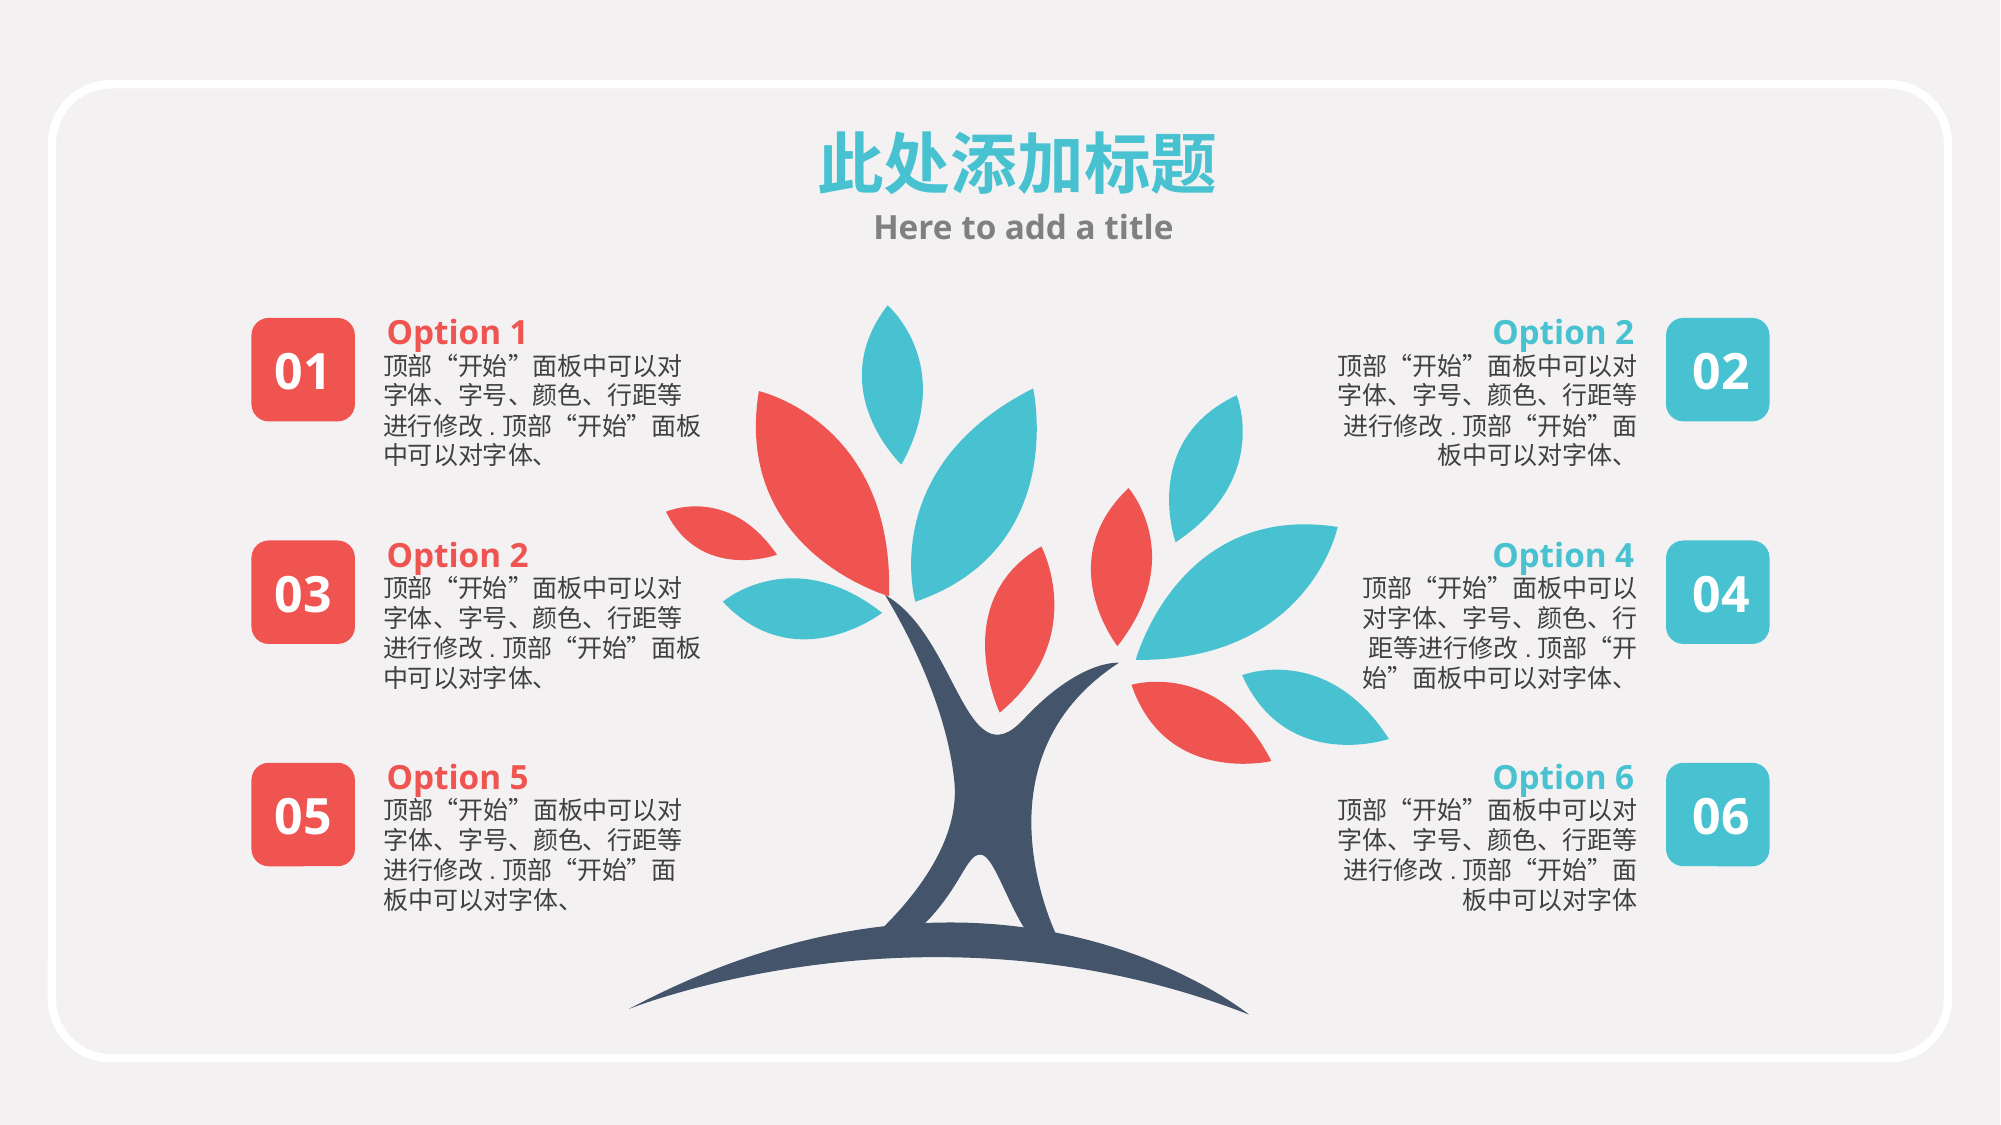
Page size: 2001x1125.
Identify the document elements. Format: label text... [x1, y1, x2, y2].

text_box Option 1 [371, 304, 544, 342]
text_box Option 2 [371, 526, 544, 565]
text_box 01 [250, 316, 357, 423]
text_box 顶部“开始”面板中可以对字体、字号、颜色、行距等进行修改.顶部“开始”面板中可以对字体、 [1389, 565, 1653, 700]
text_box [802, 114, 1239, 255]
text_box 顶部“开始”面板中可以对字体、字号、颜色、行距等进行修改.顶部“开始”面板中可以对字体、 [1389, 342, 1653, 478]
text_box Option 2 [1477, 304, 1650, 342]
text_box 顶部“开始”面板中可以对字体、字号、颜色、行距等进行修改.顶部“开始”面板中可以对字体、 [368, 342, 628, 478]
text_box Option 6 [1477, 748, 1650, 787]
text_box Option 4 [1477, 526, 1650, 565]
text_box 04 [1664, 539, 1771, 646]
text_box 03 [250, 539, 357, 646]
text_box 顶部“开始”面板中可以对字体、字号、颜色、行距等进行修改.顶部“开始”面板中可以对字体、 [368, 787, 628, 923]
text_box 02 [1664, 316, 1771, 423]
text_box 06 [1664, 761, 1771, 868]
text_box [628, 305, 1389, 1015]
text_box Option 5 [371, 748, 544, 787]
text_box 顶部“开始”面板中可以对字体、字号、颜色、行距等进行修改.顶部“开始”面板中可以对字体 [1389, 787, 1653, 923]
text_box 顶部“开始”面板中可以对字体、字号、颜色、行距等进行修改.顶部“开始”面板中可以对字体、 [368, 565, 628, 700]
text_box 05 [250, 761, 357, 868]
